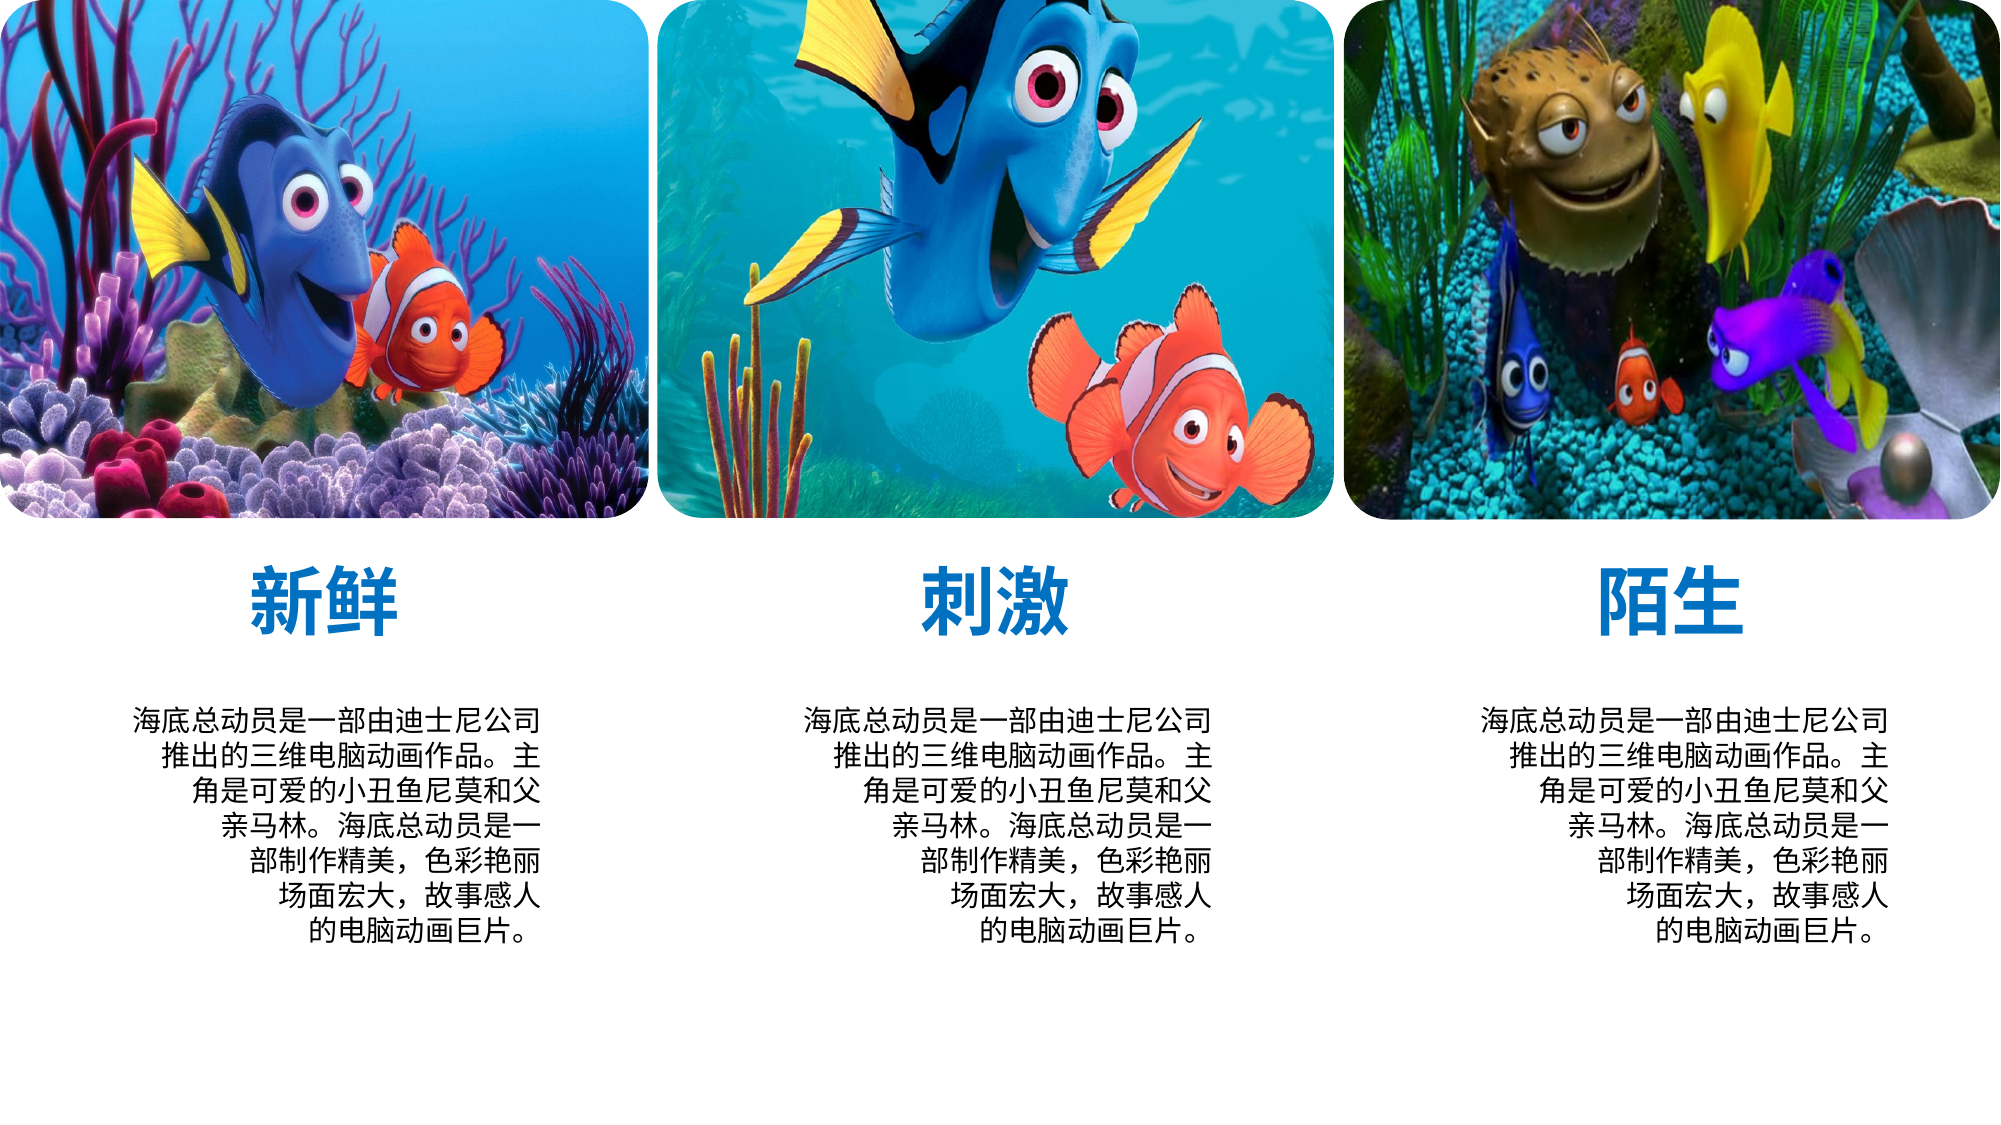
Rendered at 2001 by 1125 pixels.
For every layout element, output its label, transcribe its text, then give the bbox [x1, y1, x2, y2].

text_box 陌生 [1582, 547, 1762, 653]
picture [657, 0, 1334, 518]
text_box 刺激 [905, 547, 1086, 653]
picture [951, 13, 957, 22]
text_box 海底总动员是一部由迪士尼公司推出的三维电脑动画作品。主 角是可爱的小丑鱼尼莫和父 亲马林。海底总动员是一 部制作精美，色彩艳丽 场面宏大，故事感人 的电脑动画巨片。 [1439, 694, 1905, 990]
picture [0, 0, 649, 519]
text_box 海底总动员是一部由迪士尼公司推出的三维电脑动画作品。主 角是可爱的小丑鱼尼莫和父 亲马林。海底总动员是一 部制作精美，色彩艳丽 场面宏大，故事感人 的电脑动画巨片。 [91, 694, 557, 1025]
text_box 新鲜 [234, 547, 415, 653]
picture [1569, 506, 1577, 513]
picture [1580, 514, 1589, 520]
picture [939, 23, 948, 35]
text_box 海底总动员是一部由迪士尼公司推出的三维电脑动画作品。主 角是可爱的小丑鱼尼莫和父 亲马林。海底总动员是一 部制作精美，色彩艳丽 场面宏大，故事感人 的电脑动画巨片。 [763, 694, 1228, 990]
picture [1343, 0, 2000, 520]
